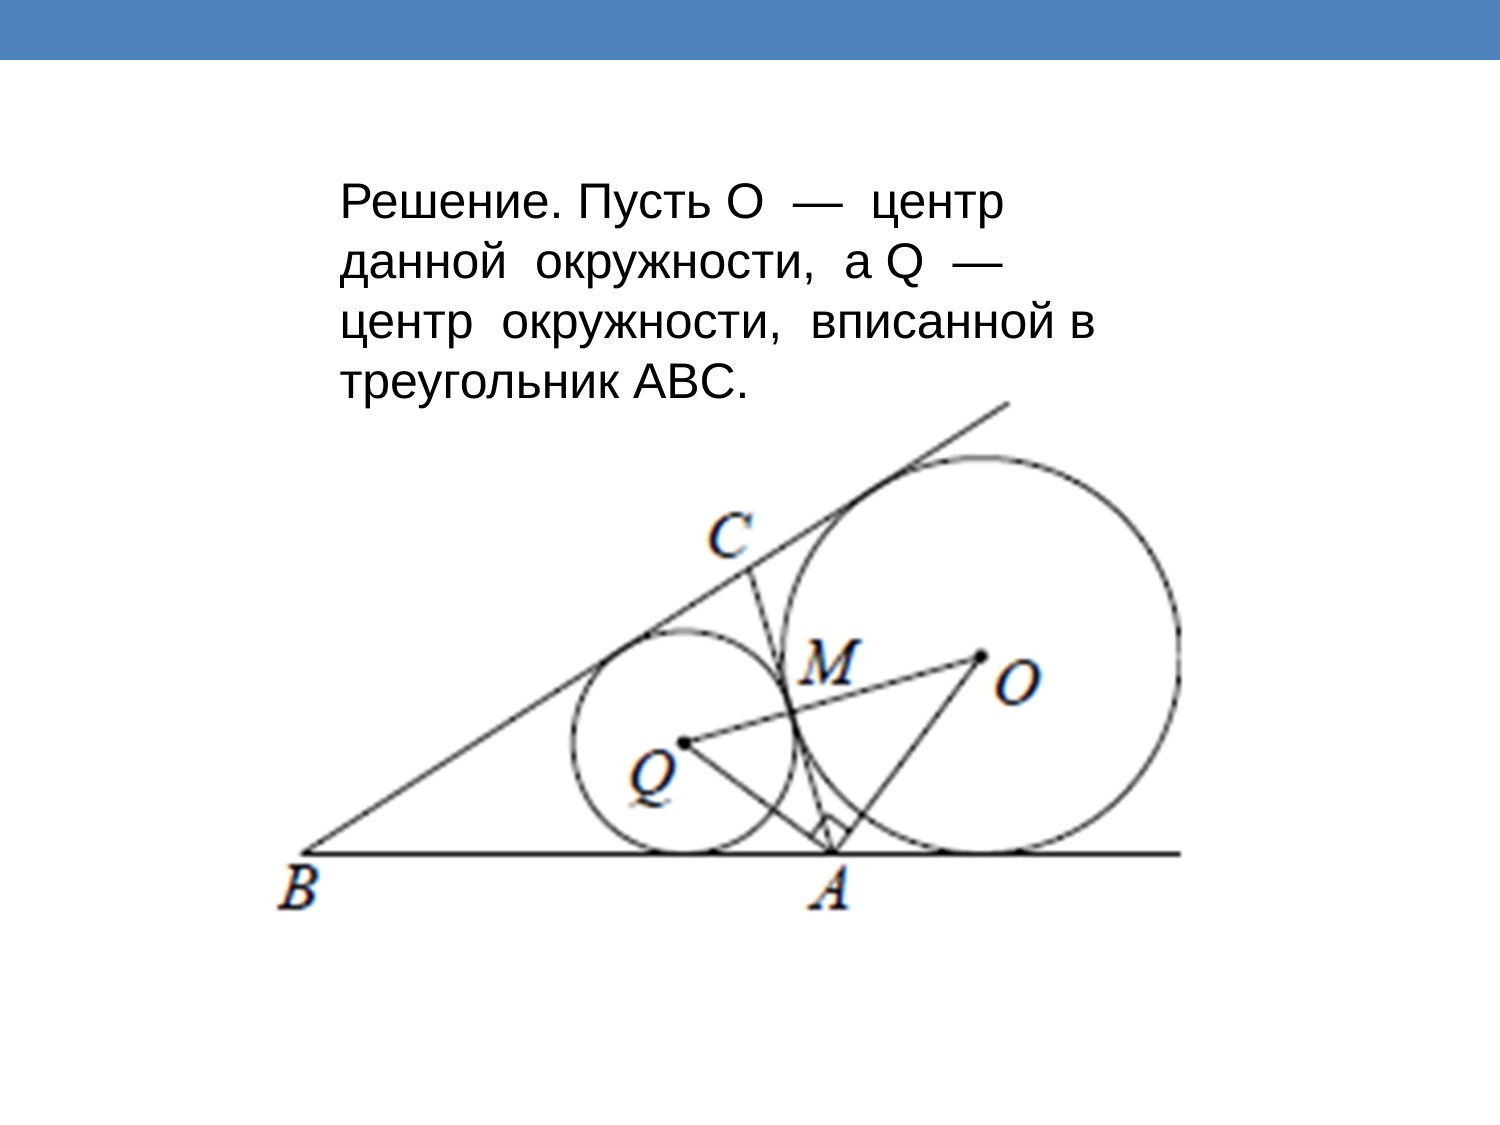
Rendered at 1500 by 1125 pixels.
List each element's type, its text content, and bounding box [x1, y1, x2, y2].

picture [249, 345, 1251, 938]
text_box Решение. Пусть O — центр данной окружности, а Q — центр окружности, вписанной в треугольник ABC. [324, 160, 1125, 342]
